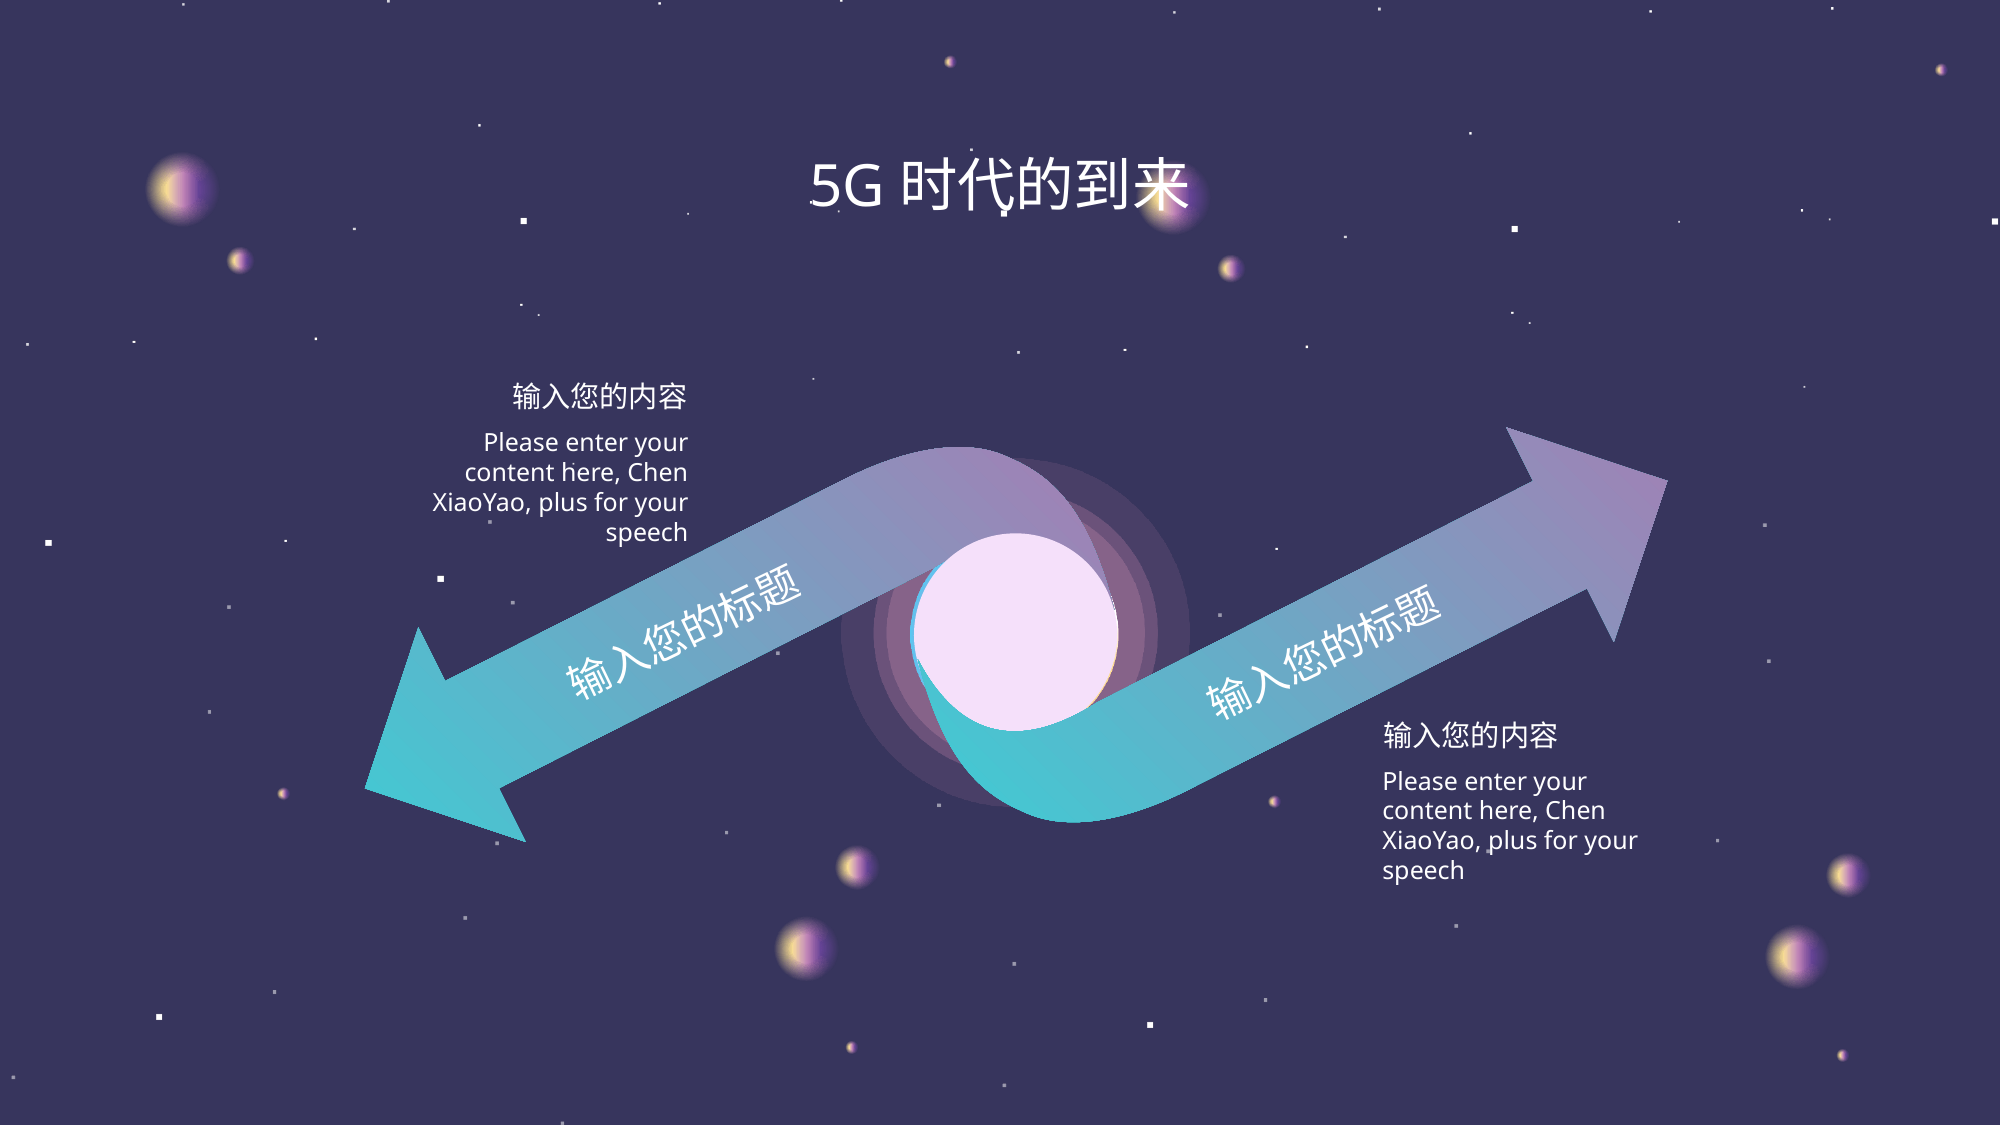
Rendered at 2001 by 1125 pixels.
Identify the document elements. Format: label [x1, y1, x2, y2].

text_box [365, 360, 1692, 909]
picture [0, 0, 2000, 1125]
